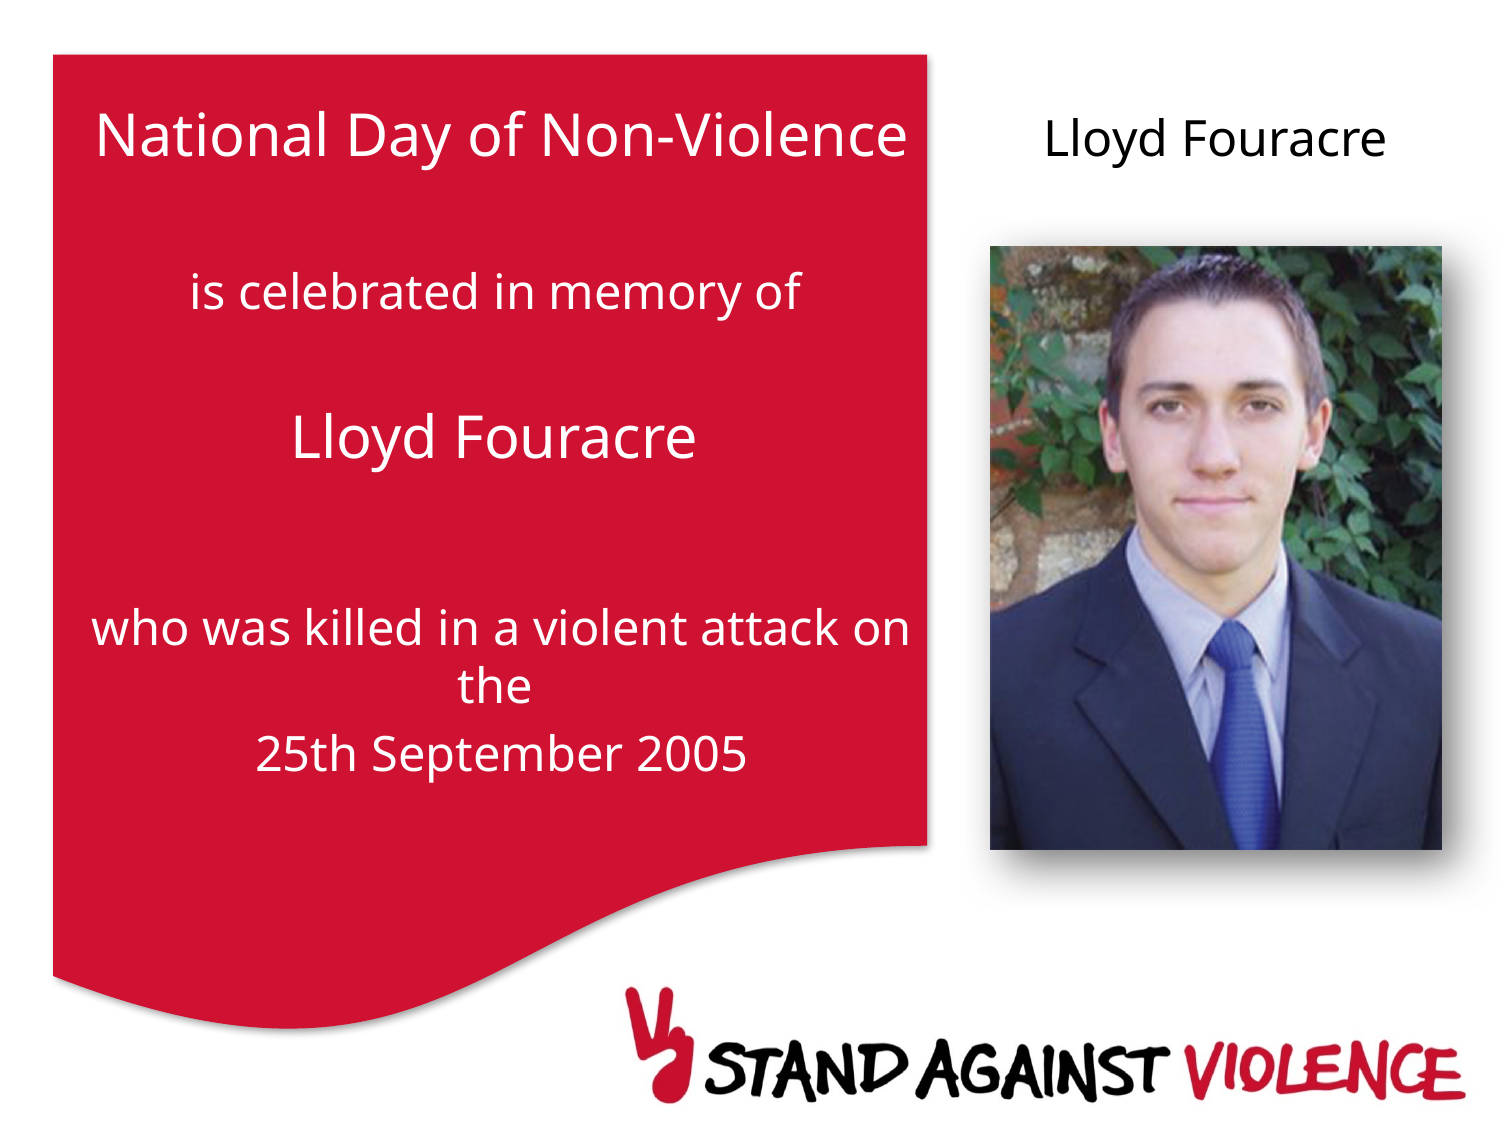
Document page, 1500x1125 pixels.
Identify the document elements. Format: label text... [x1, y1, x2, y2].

picture [990, 246, 1442, 850]
list National Day of Non-Violence is celebrated in memory of Lloyd Fouracre who was killed in a violent attack on the 25th September 2005 [76, 90, 928, 988]
title Lloyd Fouracre [973, 42, 1459, 231]
picture [598, 963, 1500, 1119]
text_box [50, 52, 930, 987]
text_box [79, 988, 468, 1031]
